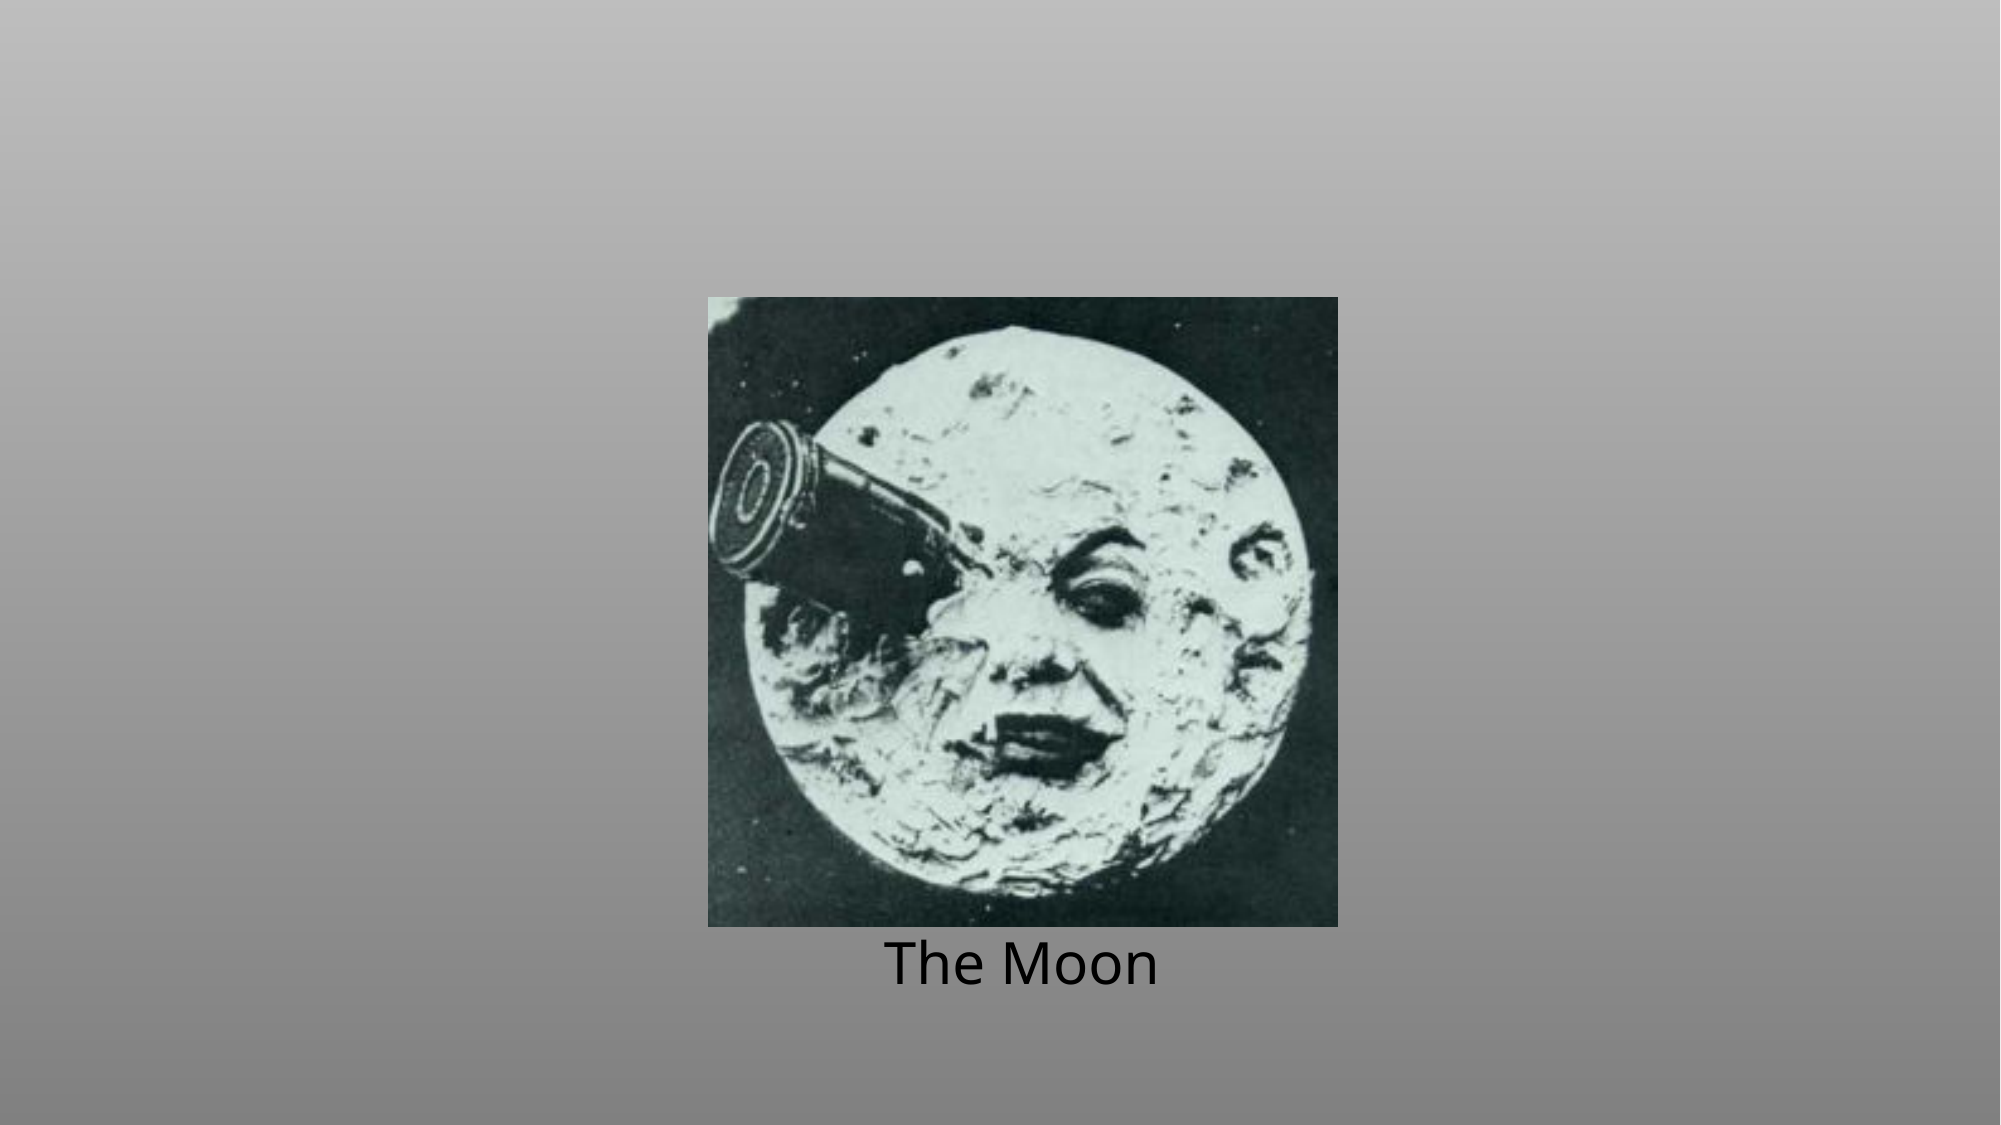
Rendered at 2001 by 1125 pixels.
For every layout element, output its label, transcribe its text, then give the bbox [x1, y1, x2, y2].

picture [0, 0, 2001, 1125]
list The Moon [183, 927, 1861, 1011]
